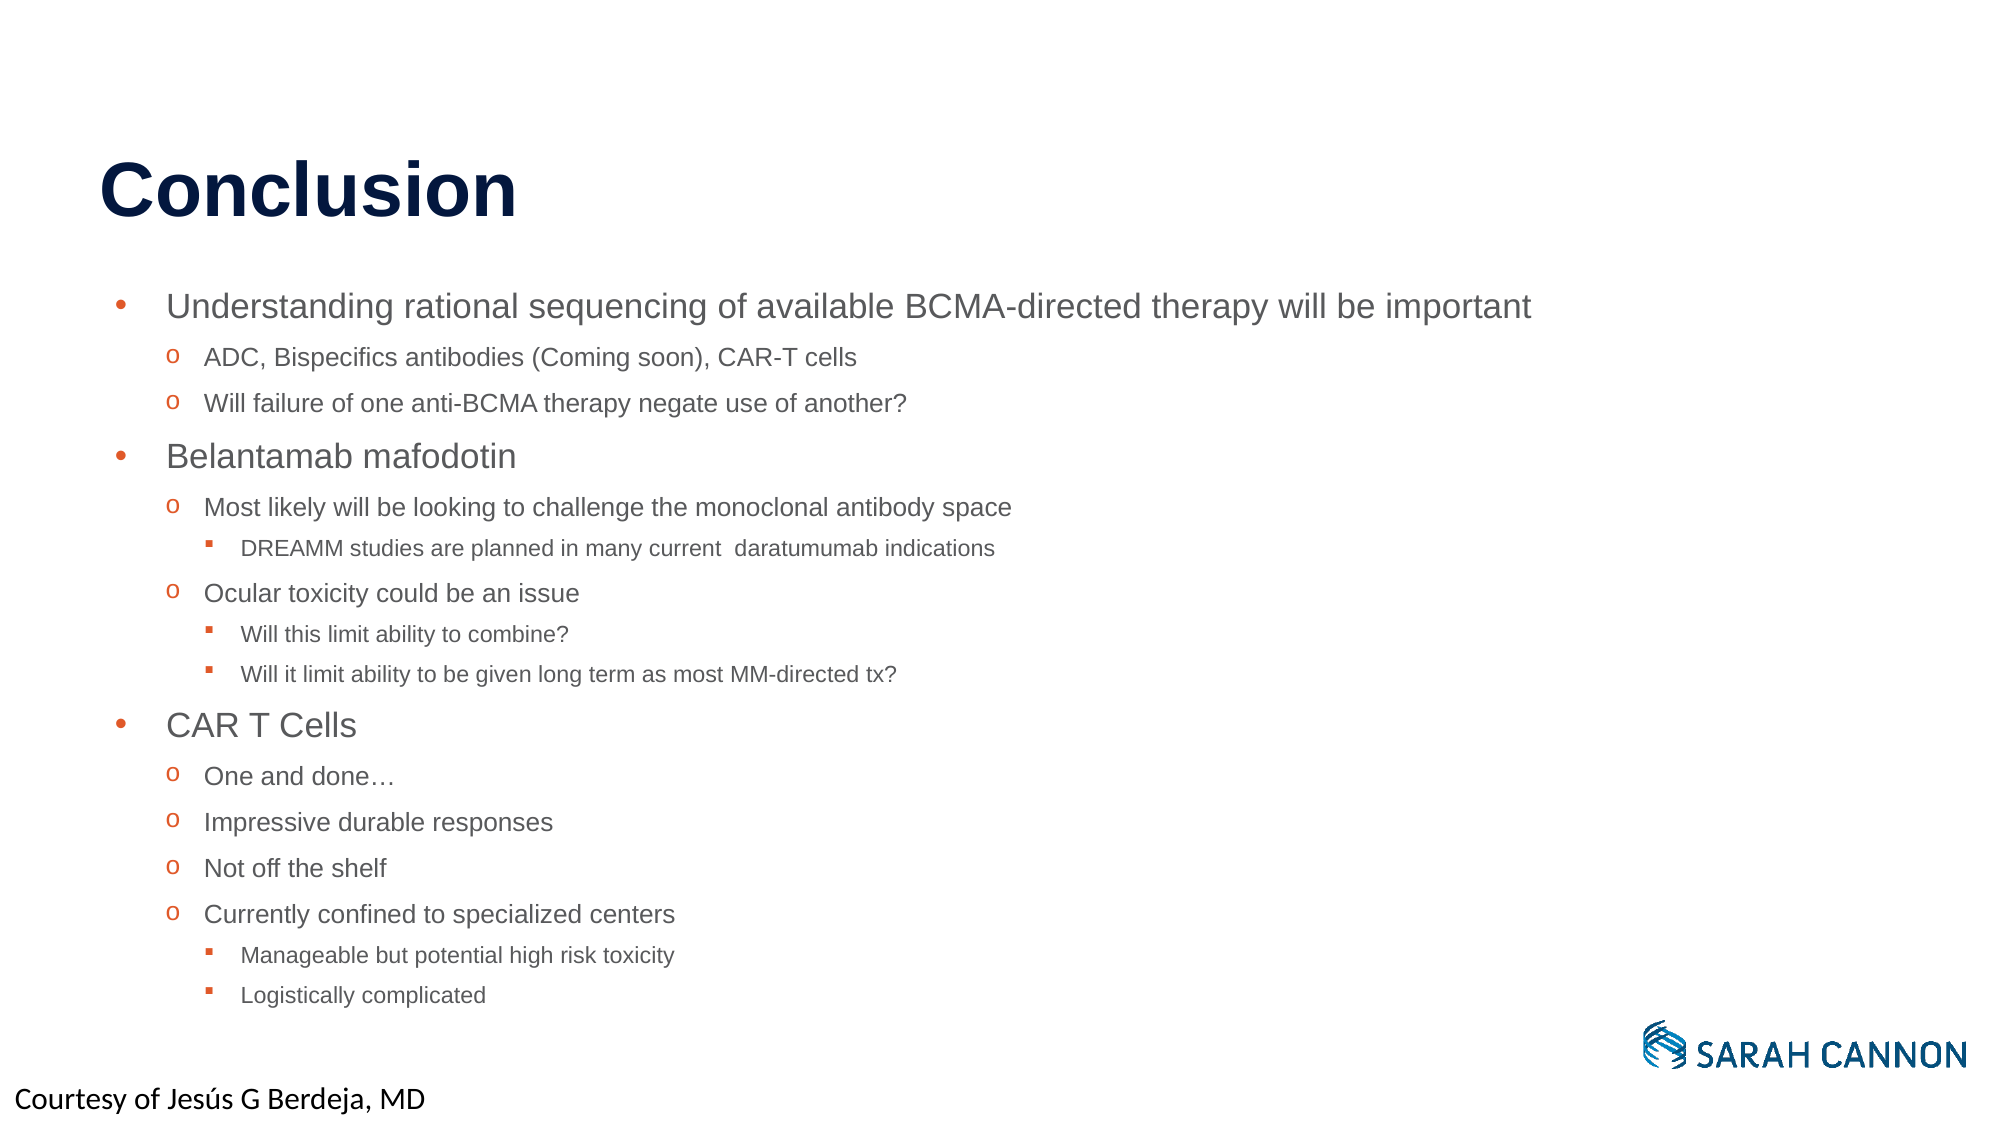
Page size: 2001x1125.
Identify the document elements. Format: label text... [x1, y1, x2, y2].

picture [1643, 1020, 1966, 1079]
title Conclusion [99, 54, 1900, 232]
list Understanding rational sequencing of available BCMA-directed therapy will be important ADC, Bispecifics antibodies (Coming soon), CAR-T cells Will failure of one anti-BCMA therapy negate use of another? Belantamab mafodotin Most likely will be looking to challenge the monoclonal antibody space DREAMM studies are planned in many current daratumumab indications Ocular toxicity could be an issue Will this limit ability to combine? Will it limit ability to be given long term as most MM-directed tx? CAR T Cells One and done… Impressive durable responses Not off the shelf Currently confined to specialized centers Manageable but potential high risk toxicity Logistically complicated [99, 272, 1825, 1026]
text_box Courtesy of Jesús G Berdeja, MD [0, 1070, 523, 1123]
